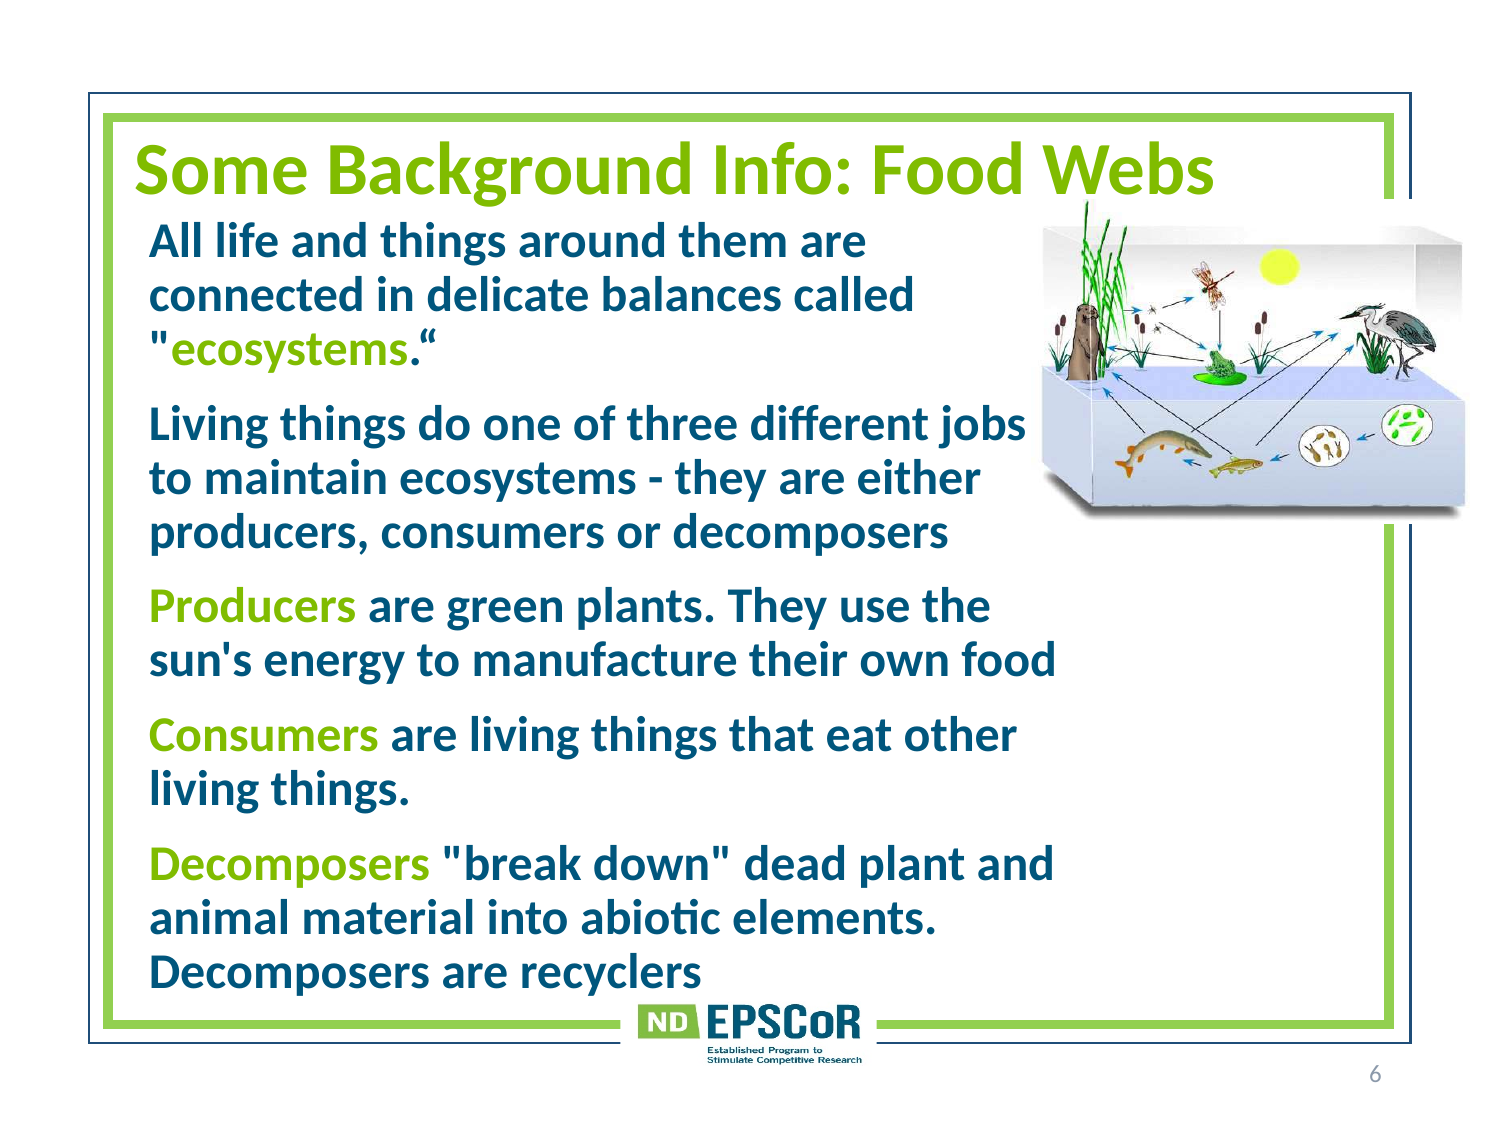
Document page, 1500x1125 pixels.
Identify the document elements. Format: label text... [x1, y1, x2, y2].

title Some Background Info: Food Webs [119, 98, 1381, 243]
text_box All life and things around them are connected in delicate balances called "ecosystems.“ Living things do one of three different jobs to maintain ecosystems - they are either producers, consumers or decomposers Producers are green plants. They use the sun's energy to manufacture their own food Consumers are living things that eat other living things. Decomposers "break down" dead plant and animal material into abiotic elements. Decomposers are recyclers [133, 161, 1097, 1007]
picture [741, 1009, 748, 1021]
picture [1031, 199, 1478, 524]
picture [845, 1009, 852, 1019]
picture [620, 1007, 877, 1066]
slide_number 6 [1059, 1042, 1397, 1103]
